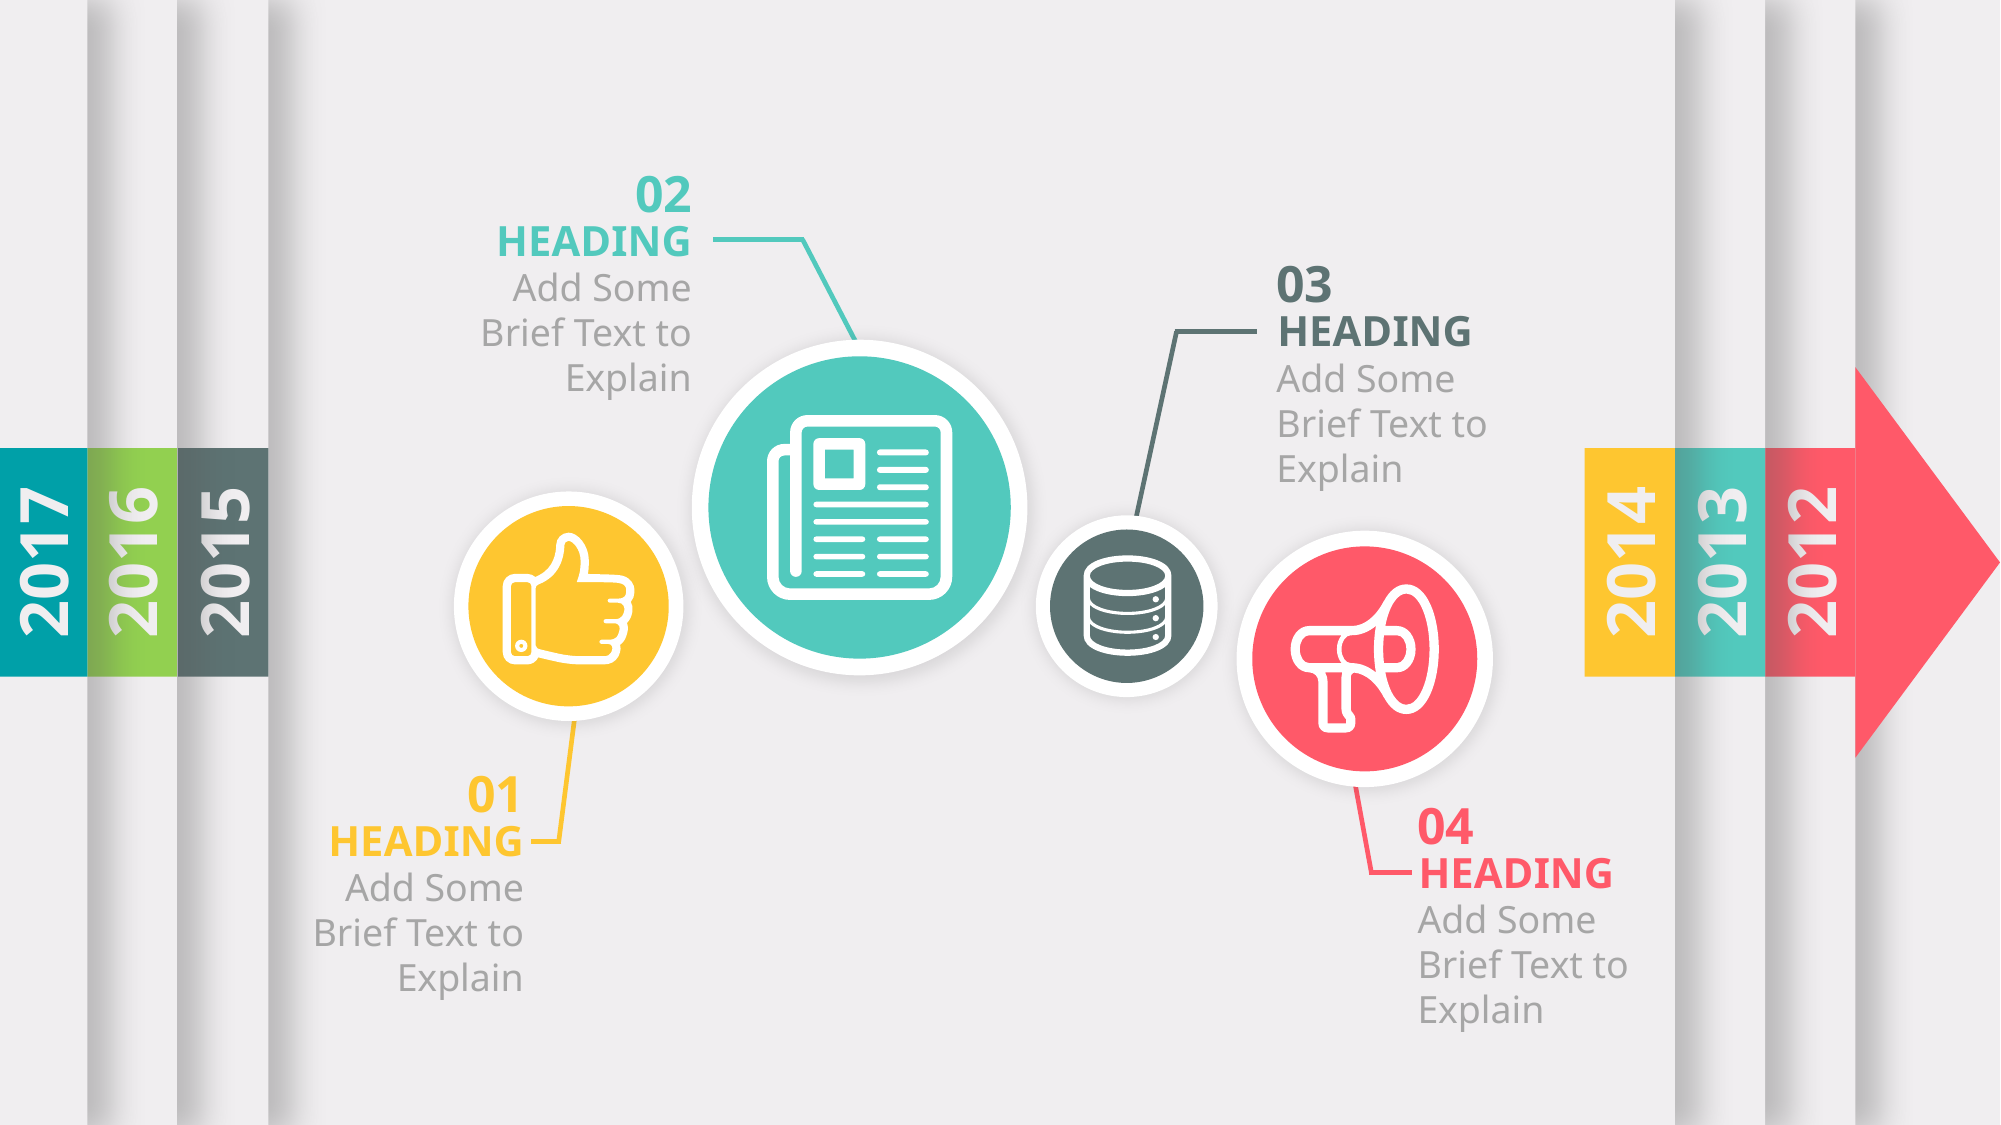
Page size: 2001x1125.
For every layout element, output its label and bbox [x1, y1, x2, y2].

text_box [531, 702, 577, 842]
text_box [1351, 764, 1412, 874]
text_box [433, 154, 707, 363]
text_box [1083, 555, 1172, 656]
text_box [712, 239, 873, 375]
text_box [272, 755, 539, 964]
text_box [0, 0, 91, 1125]
text_box [272, 0, 1678, 1125]
text_box [1129, 331, 1257, 547]
text_box [1261, 245, 1535, 454]
text_box [180, 0, 272, 1125]
text_box [766, 415, 953, 600]
text_box [1768, 0, 2000, 1125]
text_box [502, 532, 635, 665]
text_box [1678, 0, 1768, 1125]
text_box [91, 0, 180, 1125]
text_box [1402, 786, 1677, 995]
